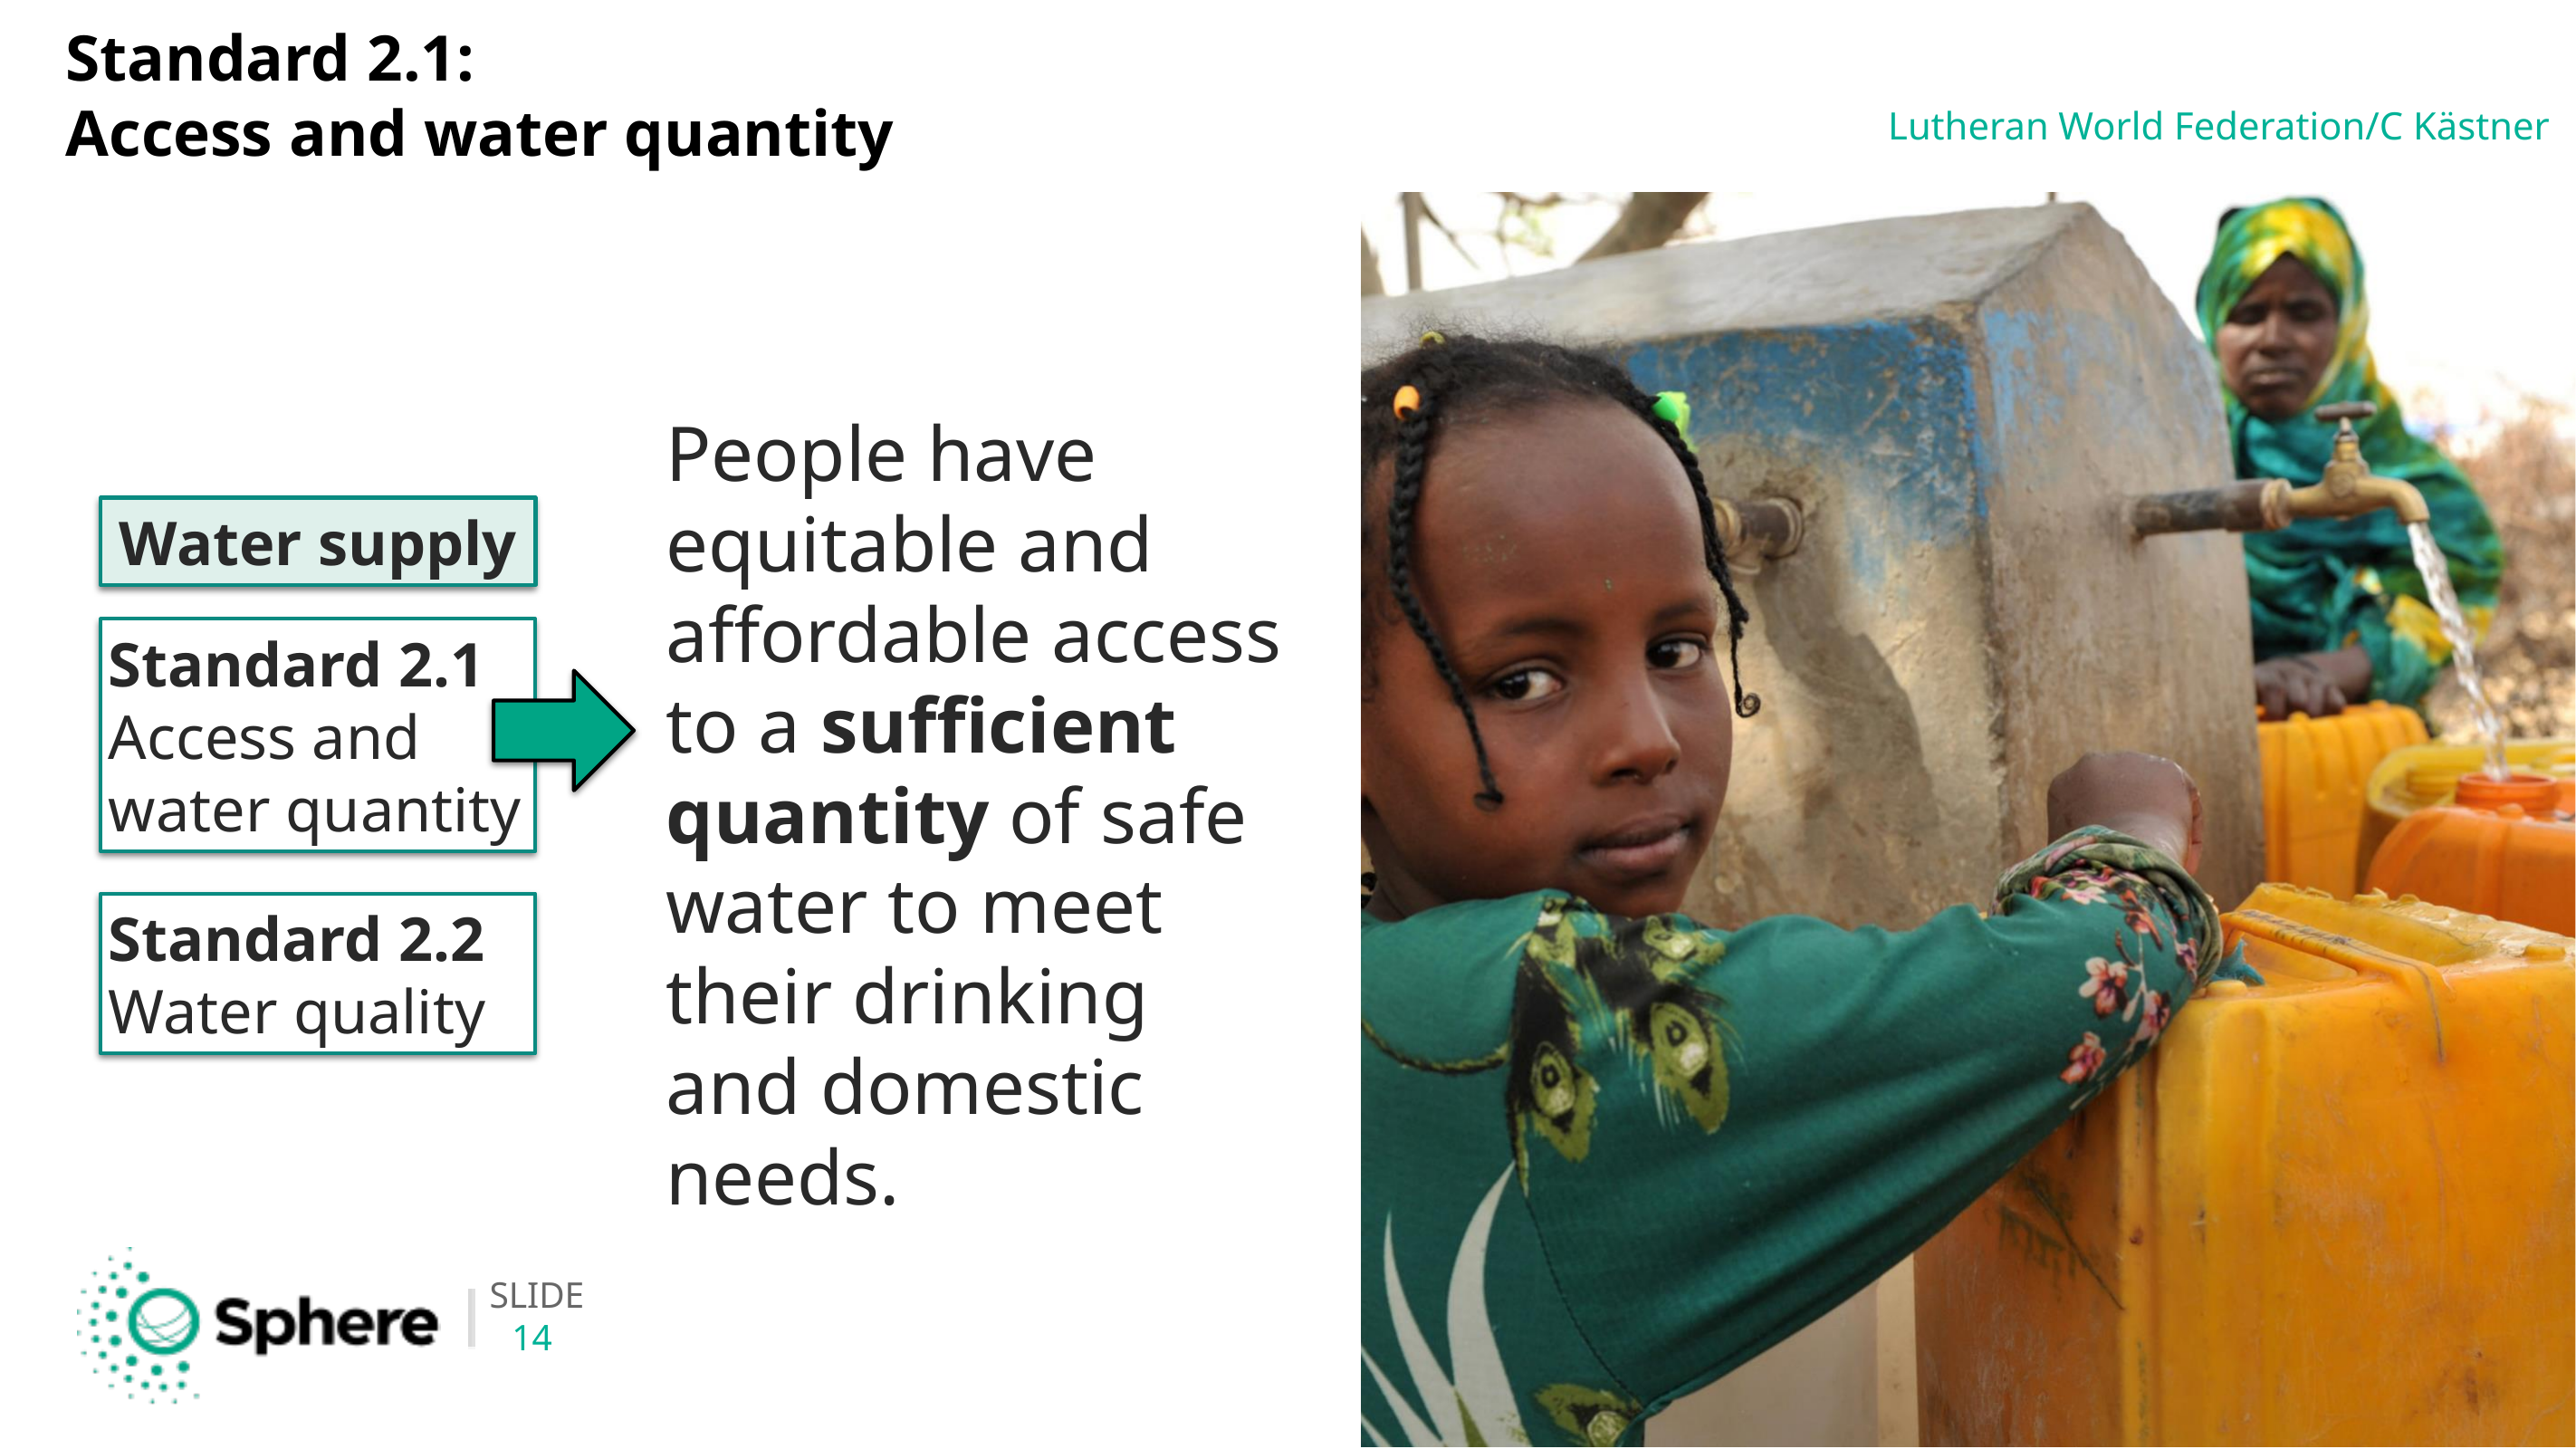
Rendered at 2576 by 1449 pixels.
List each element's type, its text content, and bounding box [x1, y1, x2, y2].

text_box Standard 2.2 Water quality [101, 893, 536, 1054]
list People have equitable and affordable access to a sufficient quantity of safe water to meet their drinking and domestic needs. [657, 398, 1306, 1310]
slide_number 14 [503, 1307, 568, 1369]
text_box Water supply [101, 497, 536, 586]
text_box Lutheran World Federation/C Kästner [1584, 94, 2558, 155]
picture [468, 1289, 479, 1349]
text_box [493, 670, 635, 791]
picture [77, 1247, 441, 1406]
title Standard 2.1: Access and water quantity [57, 10, 1261, 179]
text_box Standard 2.1 Access and water quantity [101, 619, 536, 851]
picture [1361, 191, 2576, 1449]
